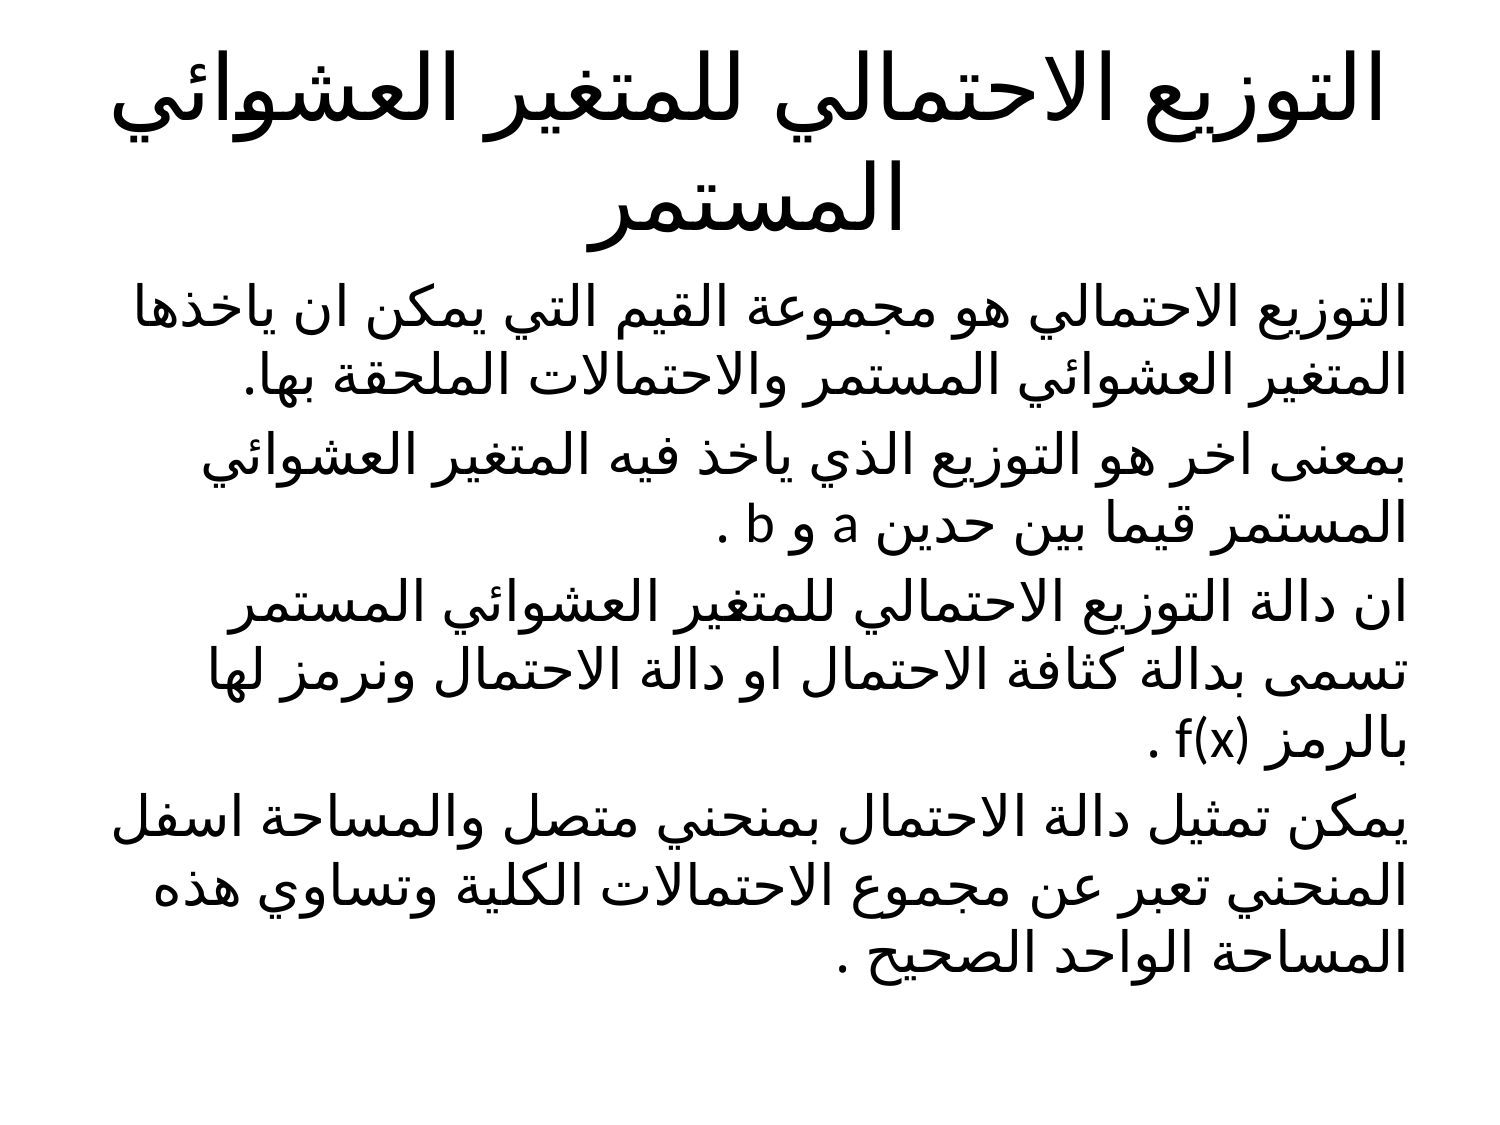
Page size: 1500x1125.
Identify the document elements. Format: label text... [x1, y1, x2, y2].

list التوزيع الاحتمالي هو مجموعة القيم التي يمكن ان ياخذها المتغير العشوائي المستمر والاحتمالات الملحقة بها. بمعنى اخر هو التوزيع الذي ياخذ فيه المتغير العشوائي المستمر قيما بين حدين a و b . ان دالة التوزيع الاحتمالي للمتغير العشوائي المستمر تسمى بدالة كثافة الاحتمال او دالة الاحتمال ونرمز لها بالرمز f(x) . يمكن تمثيل دالة الاحتمال بمنحني متصل والمساحة اسفل المنحني تعبر عن مجموع الاحتمالات الكلية وتساوي هذه المساحة الواحد الصحيح . [75, 262, 1425, 1005]
title التوزيع الاحتمالي للمتغير العشوائي المستمر [75, 45, 1425, 233]
